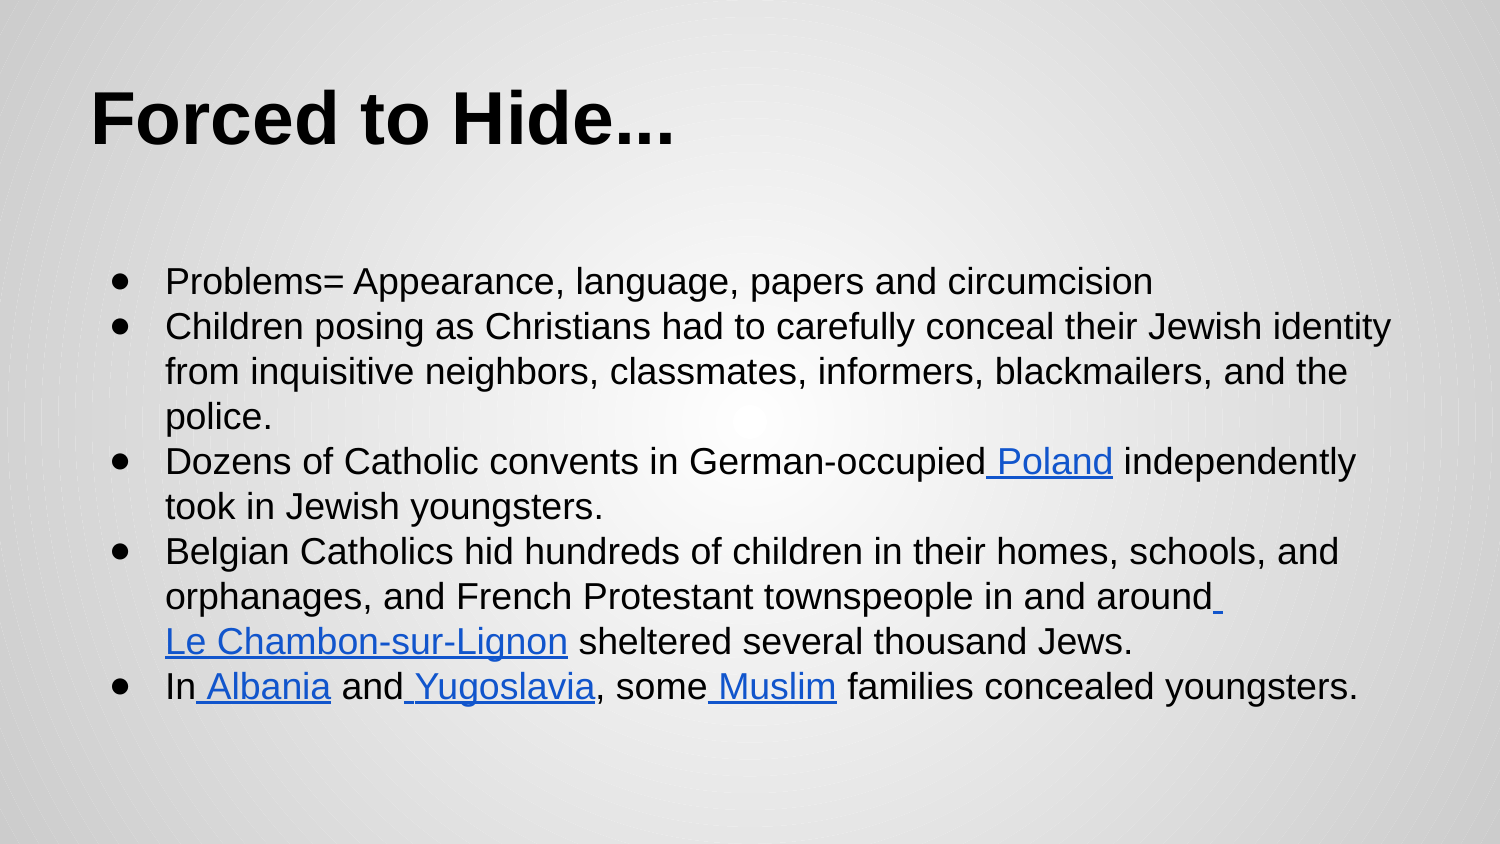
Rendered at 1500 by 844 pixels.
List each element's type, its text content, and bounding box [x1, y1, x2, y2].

title Forced to Hide... [75, 33, 1425, 175]
list Problems= Appearance, language, papers and circumcision Children posing as Christians had to carefully conceal their Jewish identity from inquisitive neighbors, classmates, informers, blackmailers, and the police. Dozens of Catholic convents in German-occupied Poland independently took in Jewish youngsters. Belgian Catholics hid hundreds of children in their homes, schools, and orphanages, and French Protestant townspeople in and around Le Chambon-sur-Lignon sheltered several thousand Jews. In Albania and Yugoslavia, some Muslim families concealed youngsters. [75, 196, 1425, 808]
